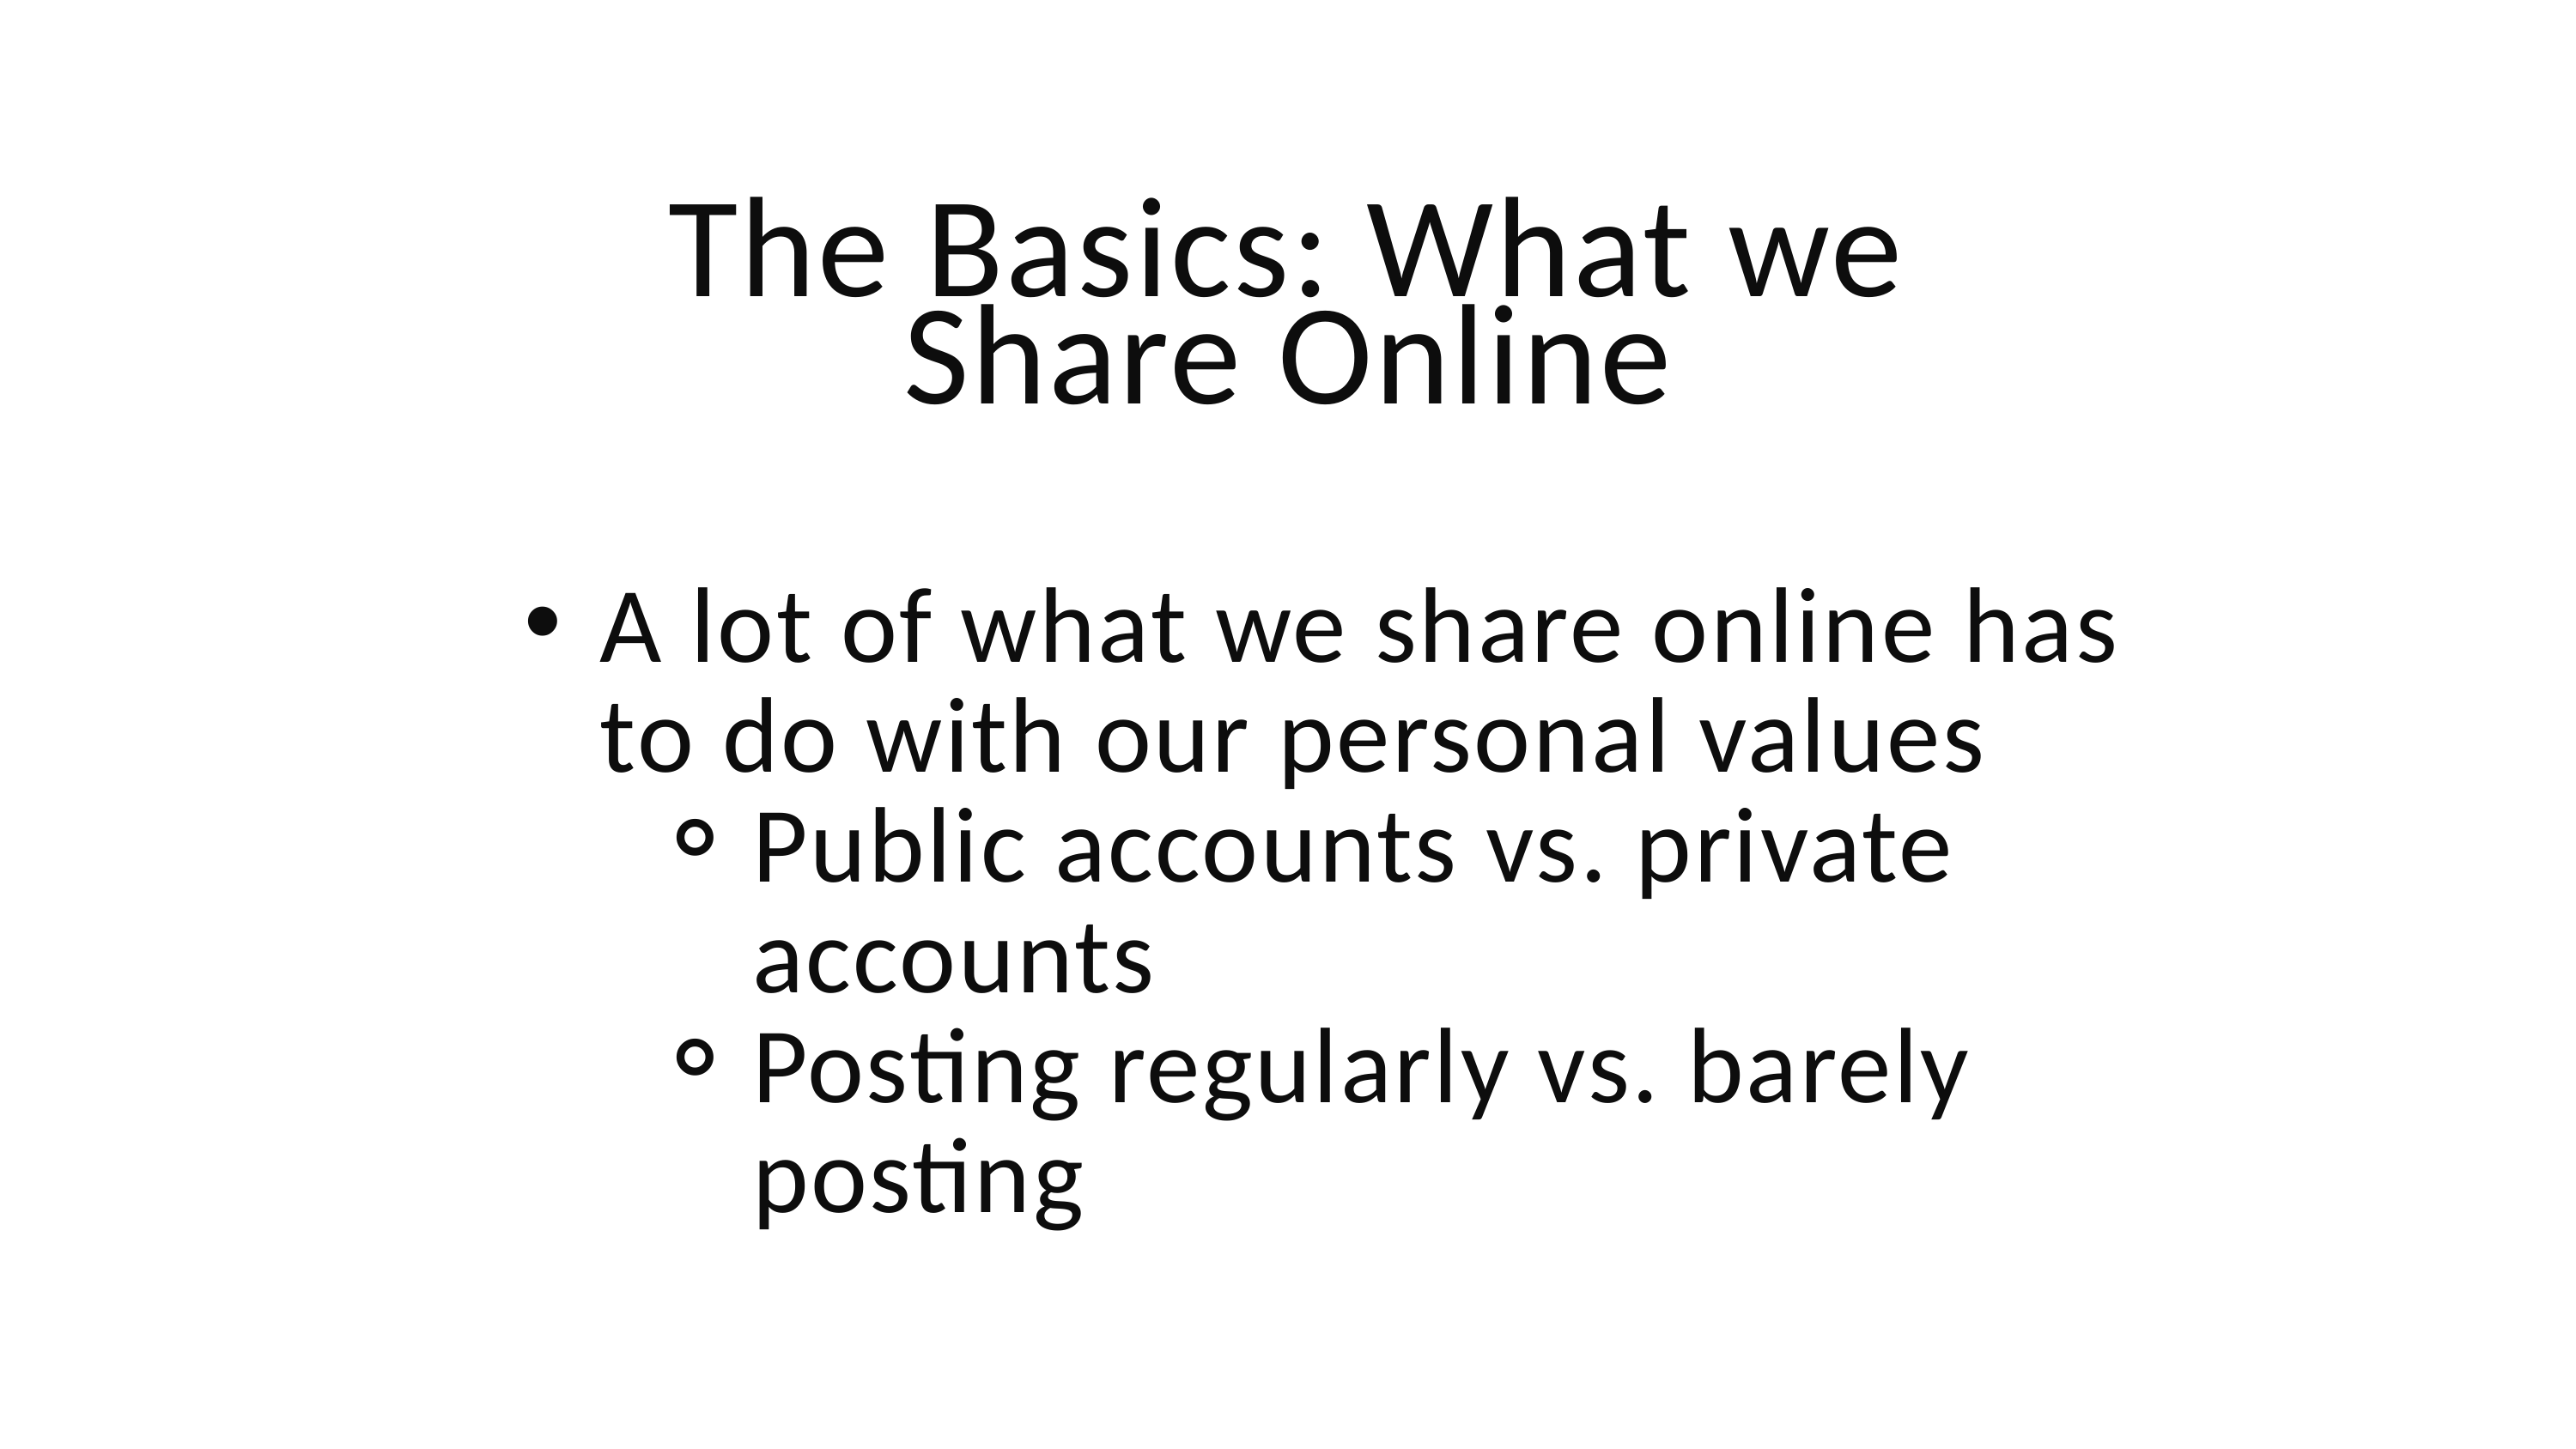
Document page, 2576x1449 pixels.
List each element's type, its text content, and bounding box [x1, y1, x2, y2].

text_box A lot of what we share online has to do with our personal values Public accounts vs. private accounts Posting regularly vs. barely posting [447, 573, 2129, 1234]
text_box The Basics: What we Share Online [555, 217, 2021, 433]
